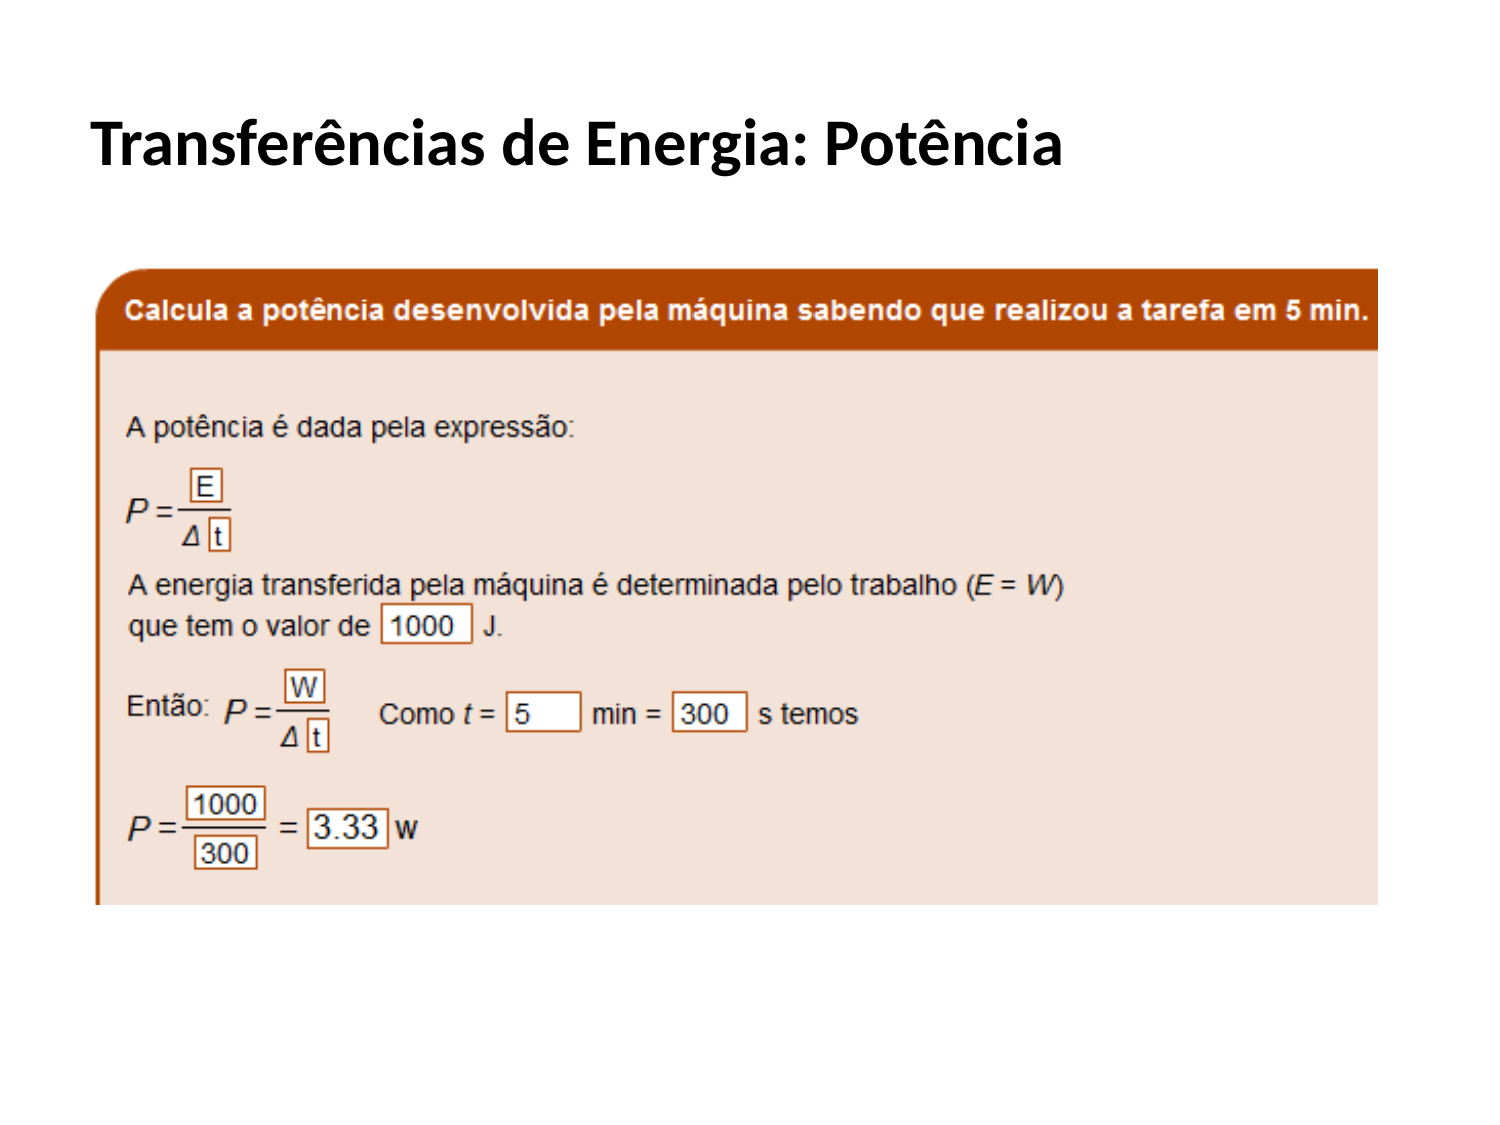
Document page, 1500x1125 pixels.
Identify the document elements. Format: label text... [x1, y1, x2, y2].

title Transferências de Energia: Potência [75, 45, 1425, 233]
picture [88, 255, 1378, 906]
